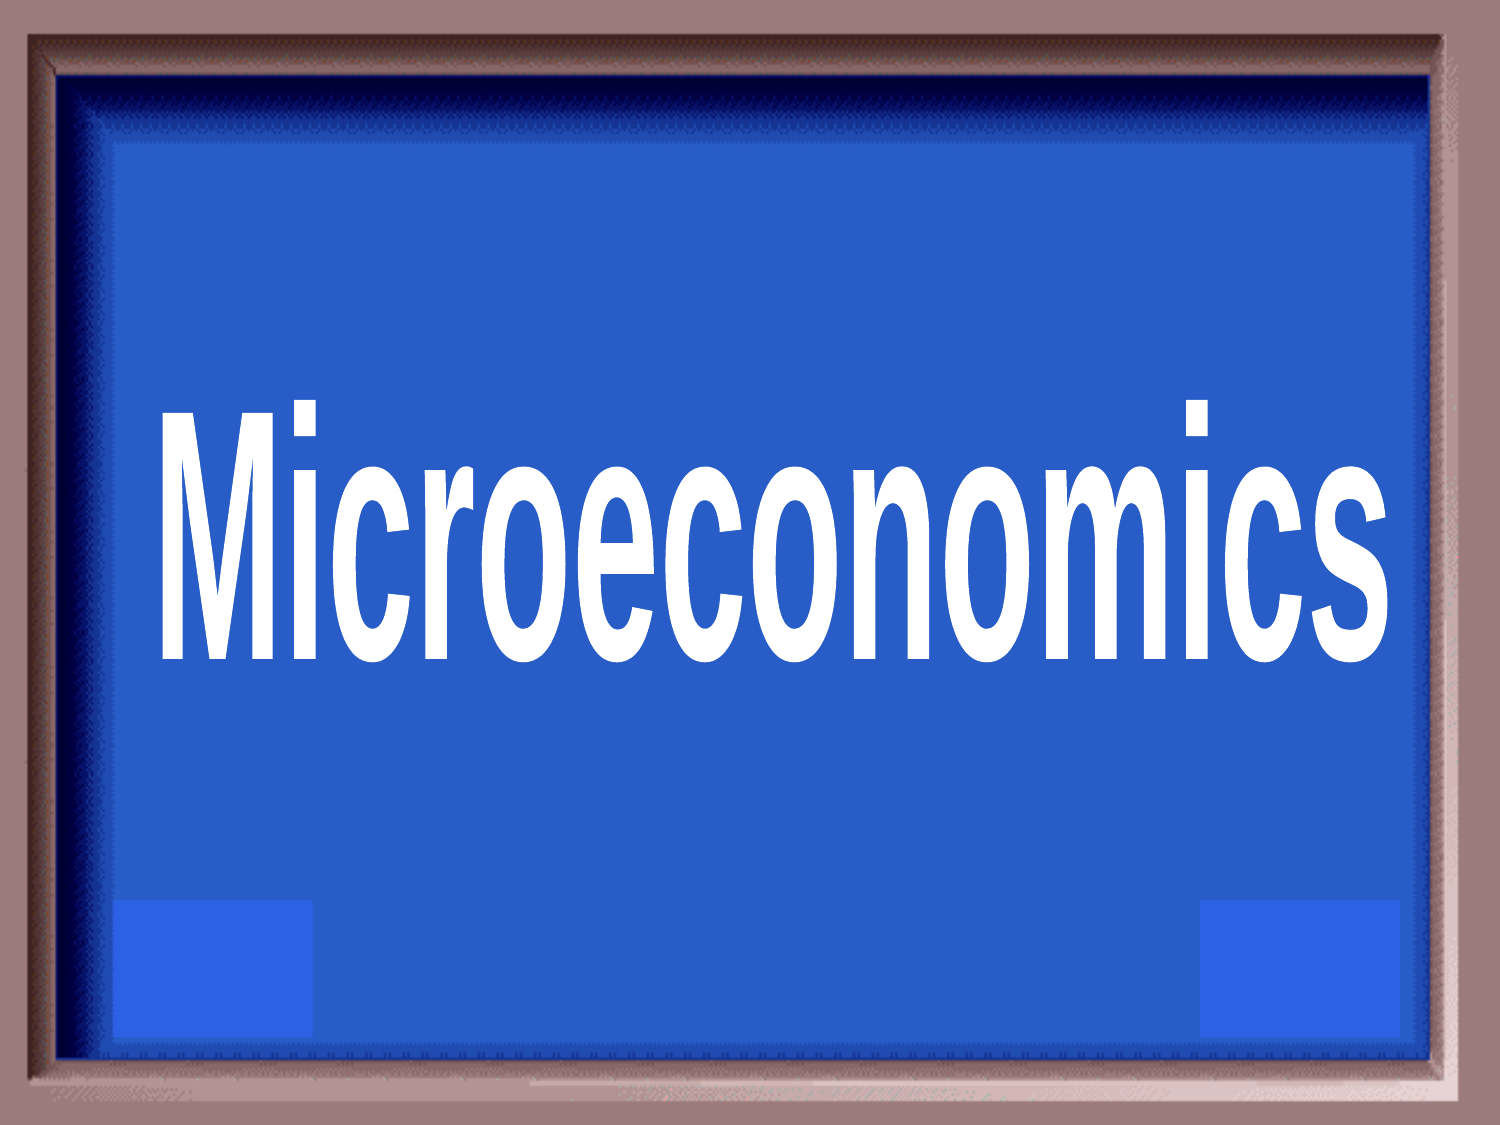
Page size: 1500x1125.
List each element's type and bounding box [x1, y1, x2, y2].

text_box [112, 899, 313, 1038]
text_box [1200, 899, 1401, 1038]
picture [0, 0, 1500, 1125]
